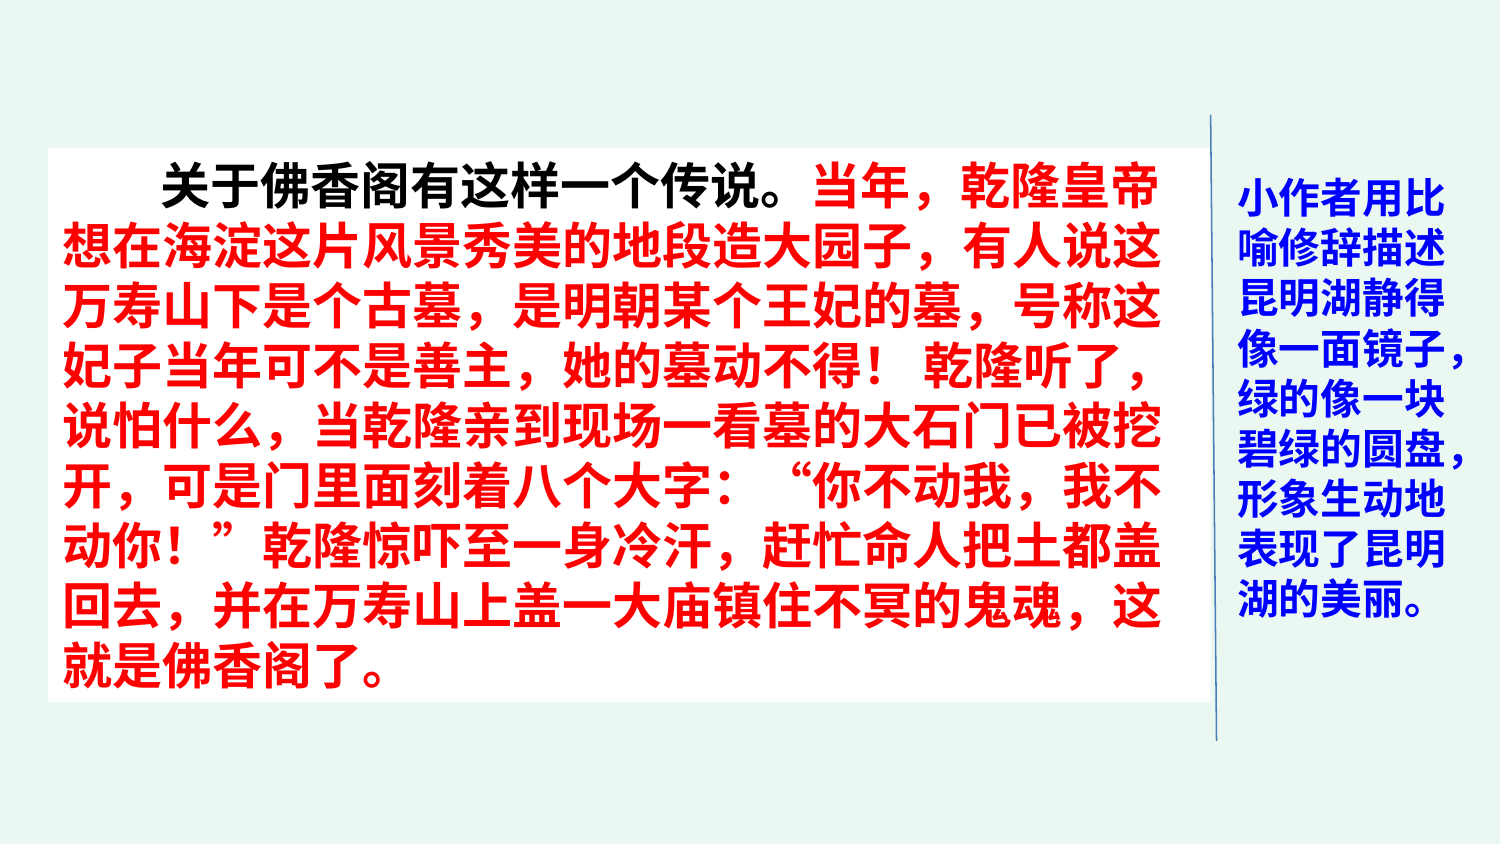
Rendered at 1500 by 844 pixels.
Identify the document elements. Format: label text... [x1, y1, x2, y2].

text_box 关于佛香阁有这样一个传说。当年，乾隆皇帝想在海淀这片风景秀美的地段造大园子，有人说这万寿山下是个古墓，是明朝某个王妃的墓，号称这妃子当年可不是善主，她的墓动不得！ 乾隆听了，说怕什么，当乾隆亲到现场一看墓的大石门已被挖开，可是门里面刻着八个大字：“你不动我，我不动你！”乾隆惊吓至一身冷汗，赶忙命人把土都盖回去，并在万寿山上盖一大庙镇住不冥的鬼魂，这就是佛香阁了。 [47, 147, 1205, 703]
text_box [1210, 114, 1217, 741]
text_box 小作者用比喻修辞描述昆明湖静得像一面镜子，绿的像一块碧绿的圆盘，形象生动地表现了昆明湖的美丽。 [1222, 164, 1471, 630]
